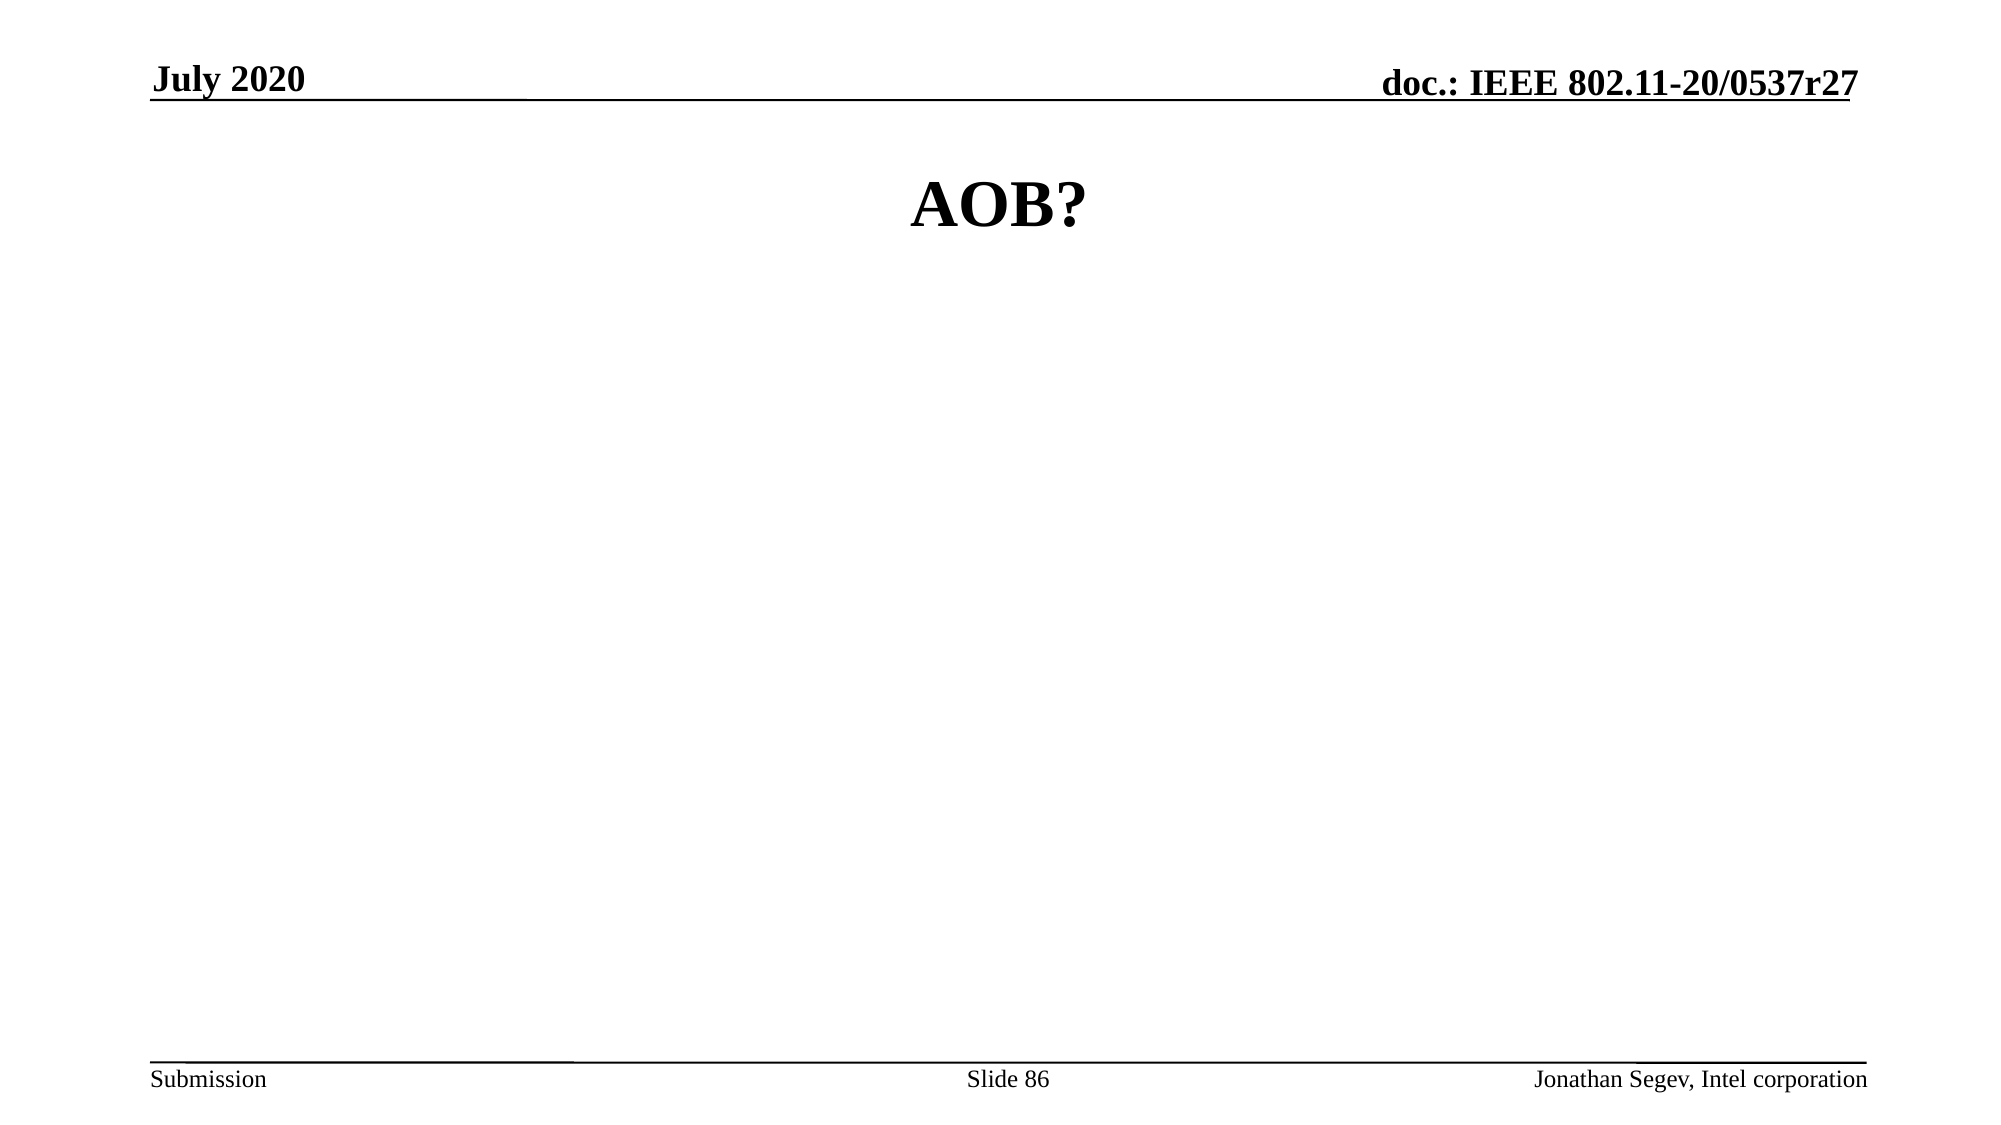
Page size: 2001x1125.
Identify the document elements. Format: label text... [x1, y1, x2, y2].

slide_number Slide 86 [950, 1061, 1067, 1123]
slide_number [152, 54, 563, 100]
title AOB? [149, 112, 1850, 288]
footer Jonathan Segev, Intel corporation [1171, 1061, 1869, 1093]
